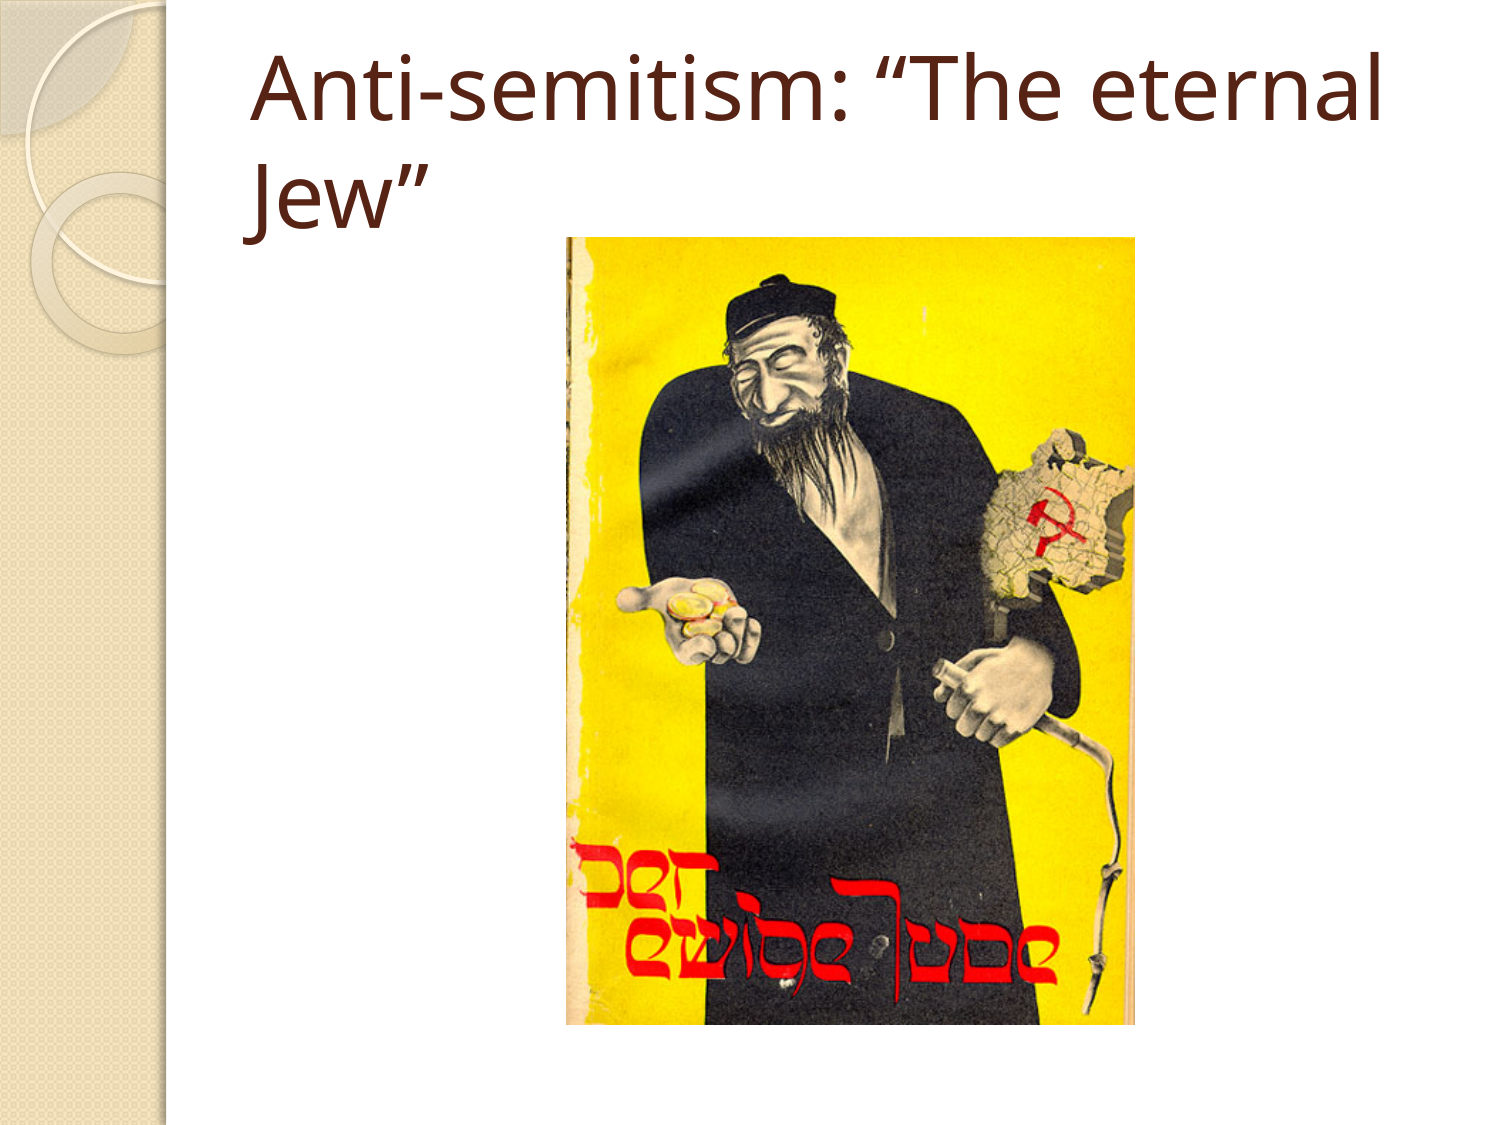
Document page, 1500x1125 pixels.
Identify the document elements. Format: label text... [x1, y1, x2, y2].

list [235, 237, 1466, 1026]
title Anti-semitism: “The eternal Jew” [235, 45, 1466, 233]
